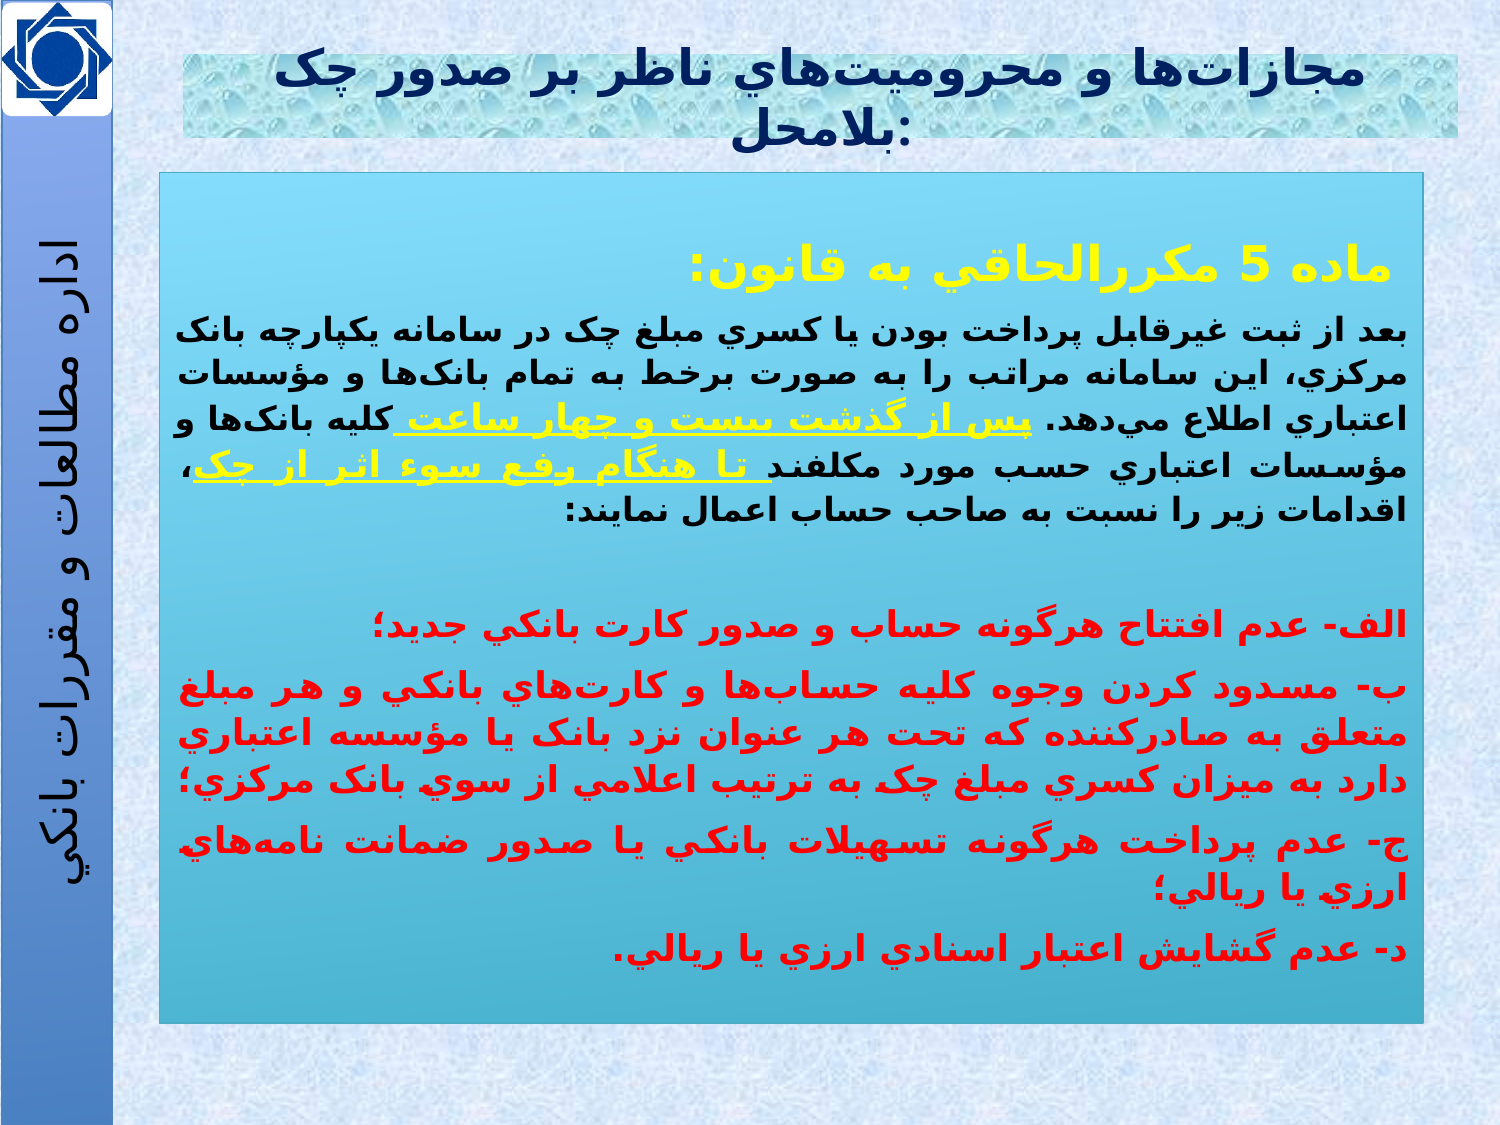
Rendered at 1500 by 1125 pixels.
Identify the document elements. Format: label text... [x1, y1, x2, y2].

picture [0, 0, 1500, 1125]
subtitle ماده 5 مکررالحاقي به قانون: بعد از ثبت غيرقابل پرداخت بودن يا کسري مبلغ چک در سامانه يکپارچه بانک مرکزي، اين سامانه مراتب را به صورت برخط به تمام بانک‌ها و مؤسسات اعتباري اطلاع مي‌دهد. پس از گذشت بيست و چهار ساعت کليه بانک‌ها و مؤسسات اعتباري حسب مورد مکلفند تا هنگام رفع سوء اثر از چک، اقدامات زير را نسبت به صاحب حساب اعمال نمايند: الف- عدم افتتاح هرگونه حساب و صدور کارت بانکي جديد؛ ب- مسدود کردن وجوه کليه حساب‌ها و کارت‌هاي بانکي و هر مبلغ متعلق به صادرکننده که تحت هر عنوان نزد بانک يا مؤسسه اعتباري دارد به ميزان کسري مبلغ چک به ترتيب اعلامي از سوي بانک مرکزي؛ ج- عدم پرداخت هرگونه تسهيلات بانکي يا صدور ضمانت نامه‌هاي ارزي يا ريالي؛ د- عدم گشايش اعتبار اسنادي ارزي يا ريالي. [159, 172, 1424, 1024]
title مجازات‌ها و محروميت‌هاي ناظر بر صدور چک بلامحل: [183, 54, 1458, 138]
